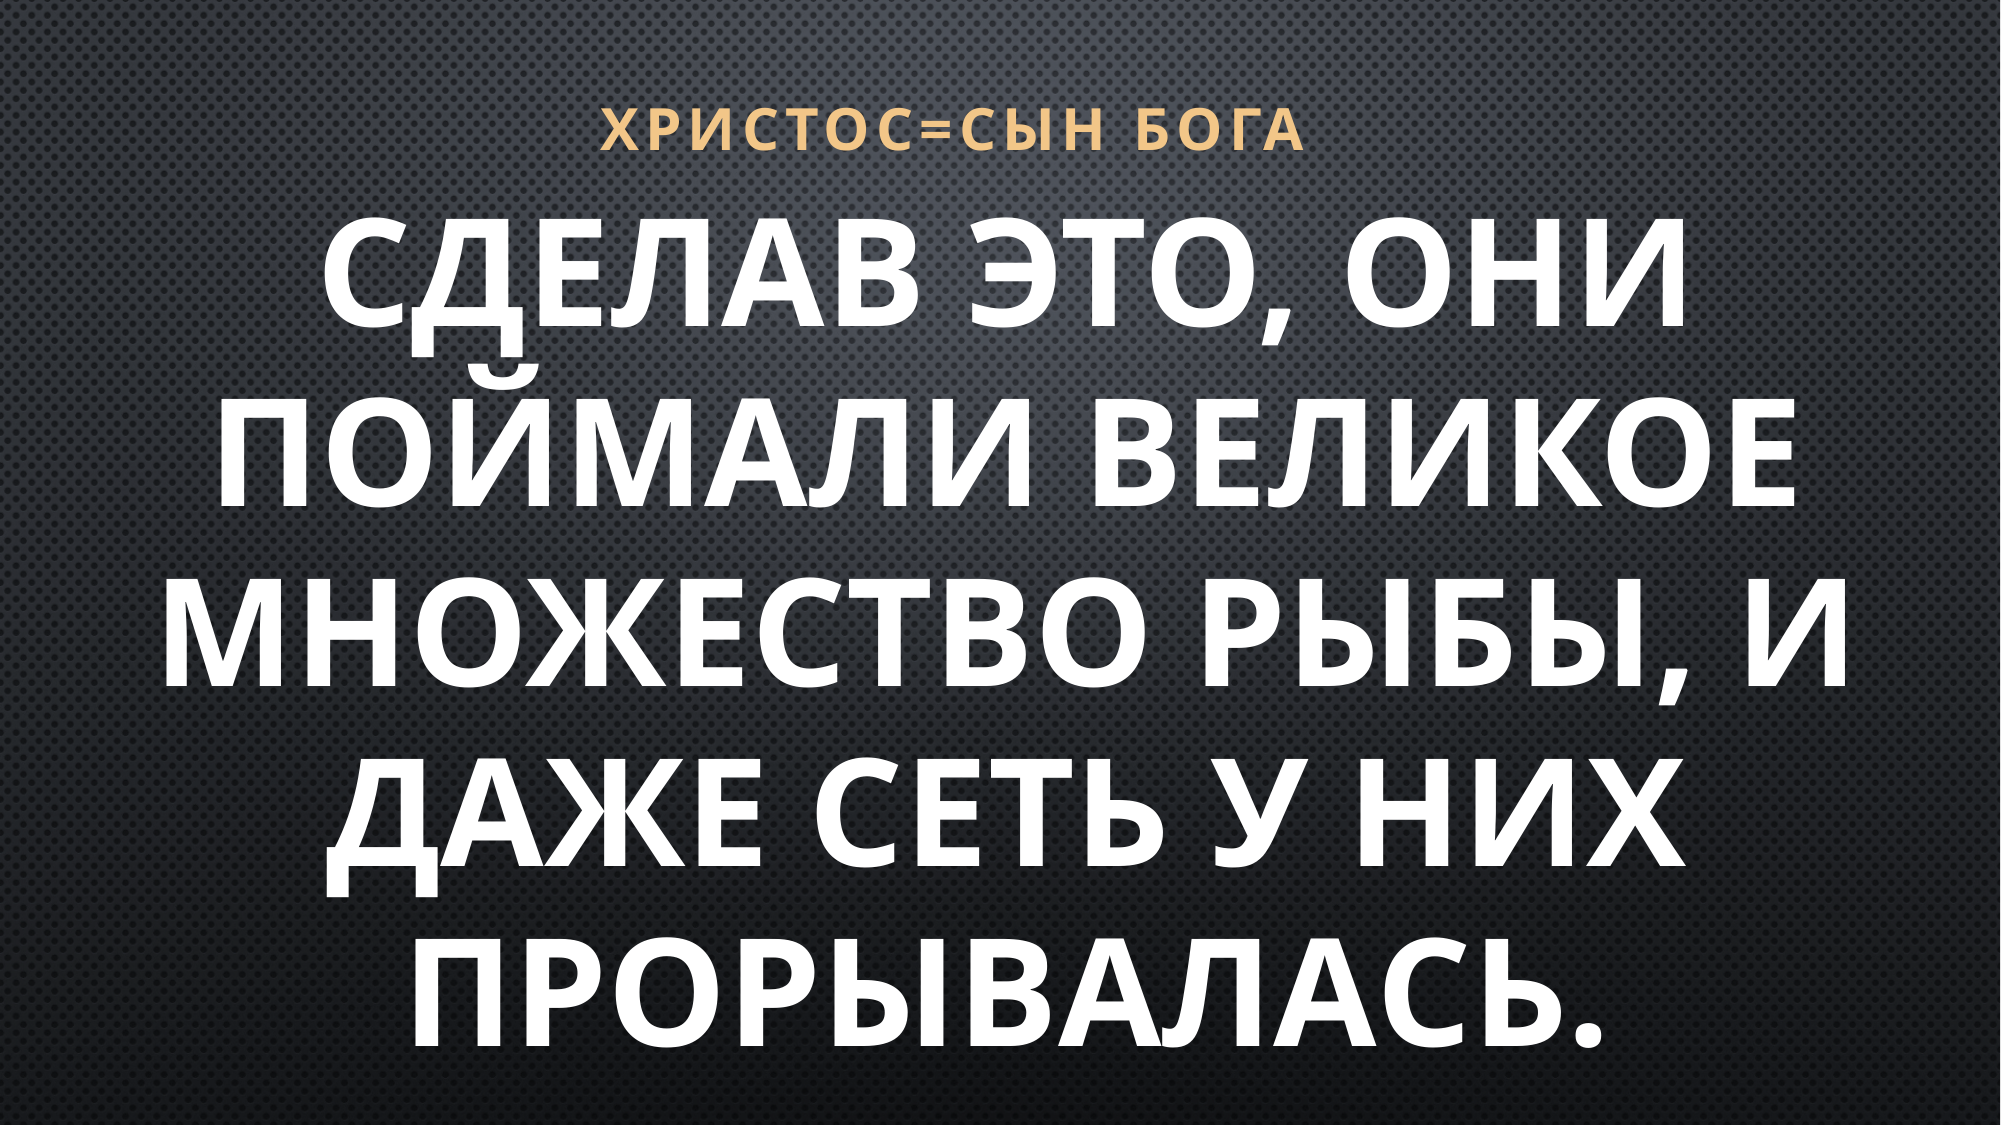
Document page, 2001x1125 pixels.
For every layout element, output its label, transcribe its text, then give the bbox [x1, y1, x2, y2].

text_box ХРИСТОС=СЫН БОГА [327, 84, 1578, 170]
subtitle Сделав это, они поймали великое множество рыбы, и даже сеть у них прорывалась. [79, 169, 1934, 1018]
